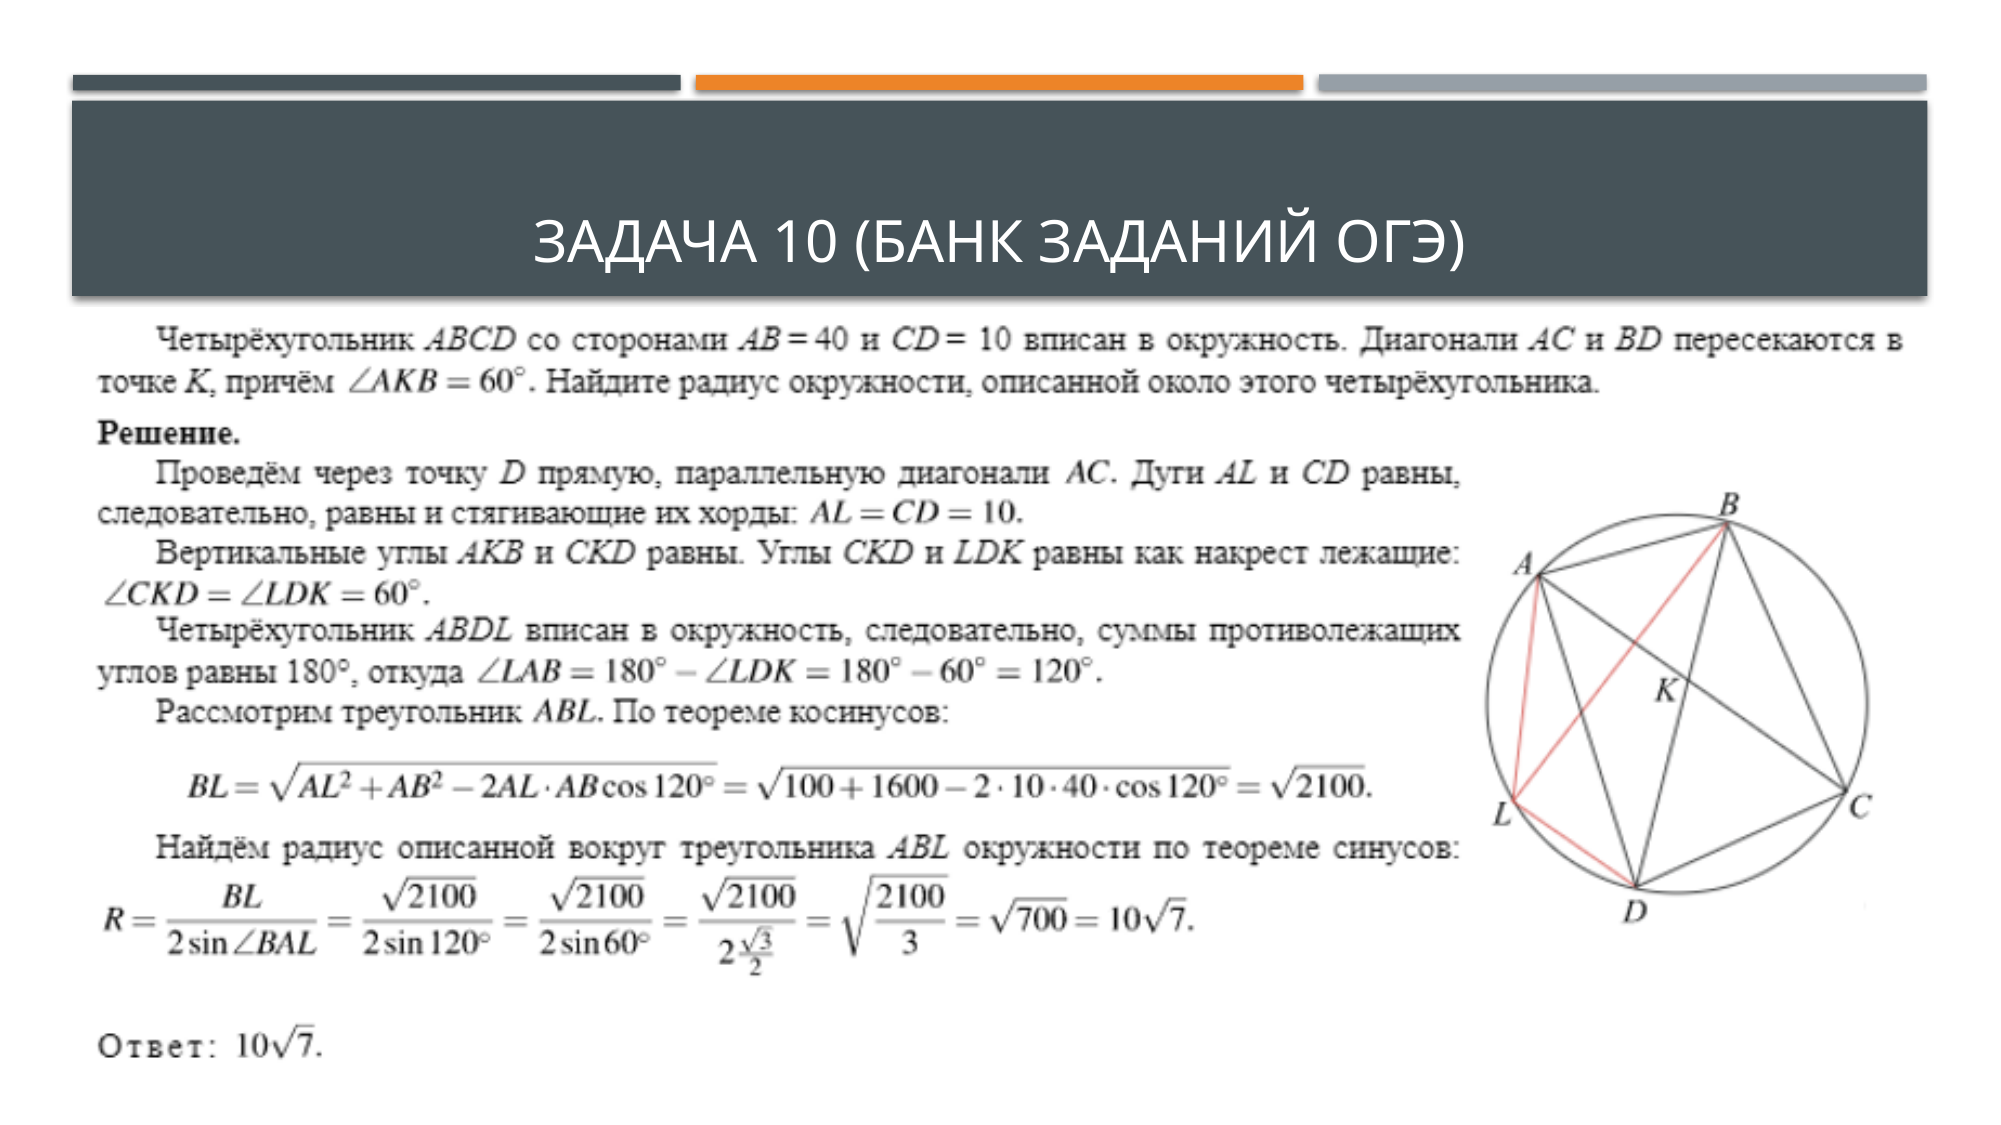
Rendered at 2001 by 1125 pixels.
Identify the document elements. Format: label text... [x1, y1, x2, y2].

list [75, 310, 1925, 1072]
title Задача 10 (банк заданий ОГЭ) [95, 115, 1905, 282]
